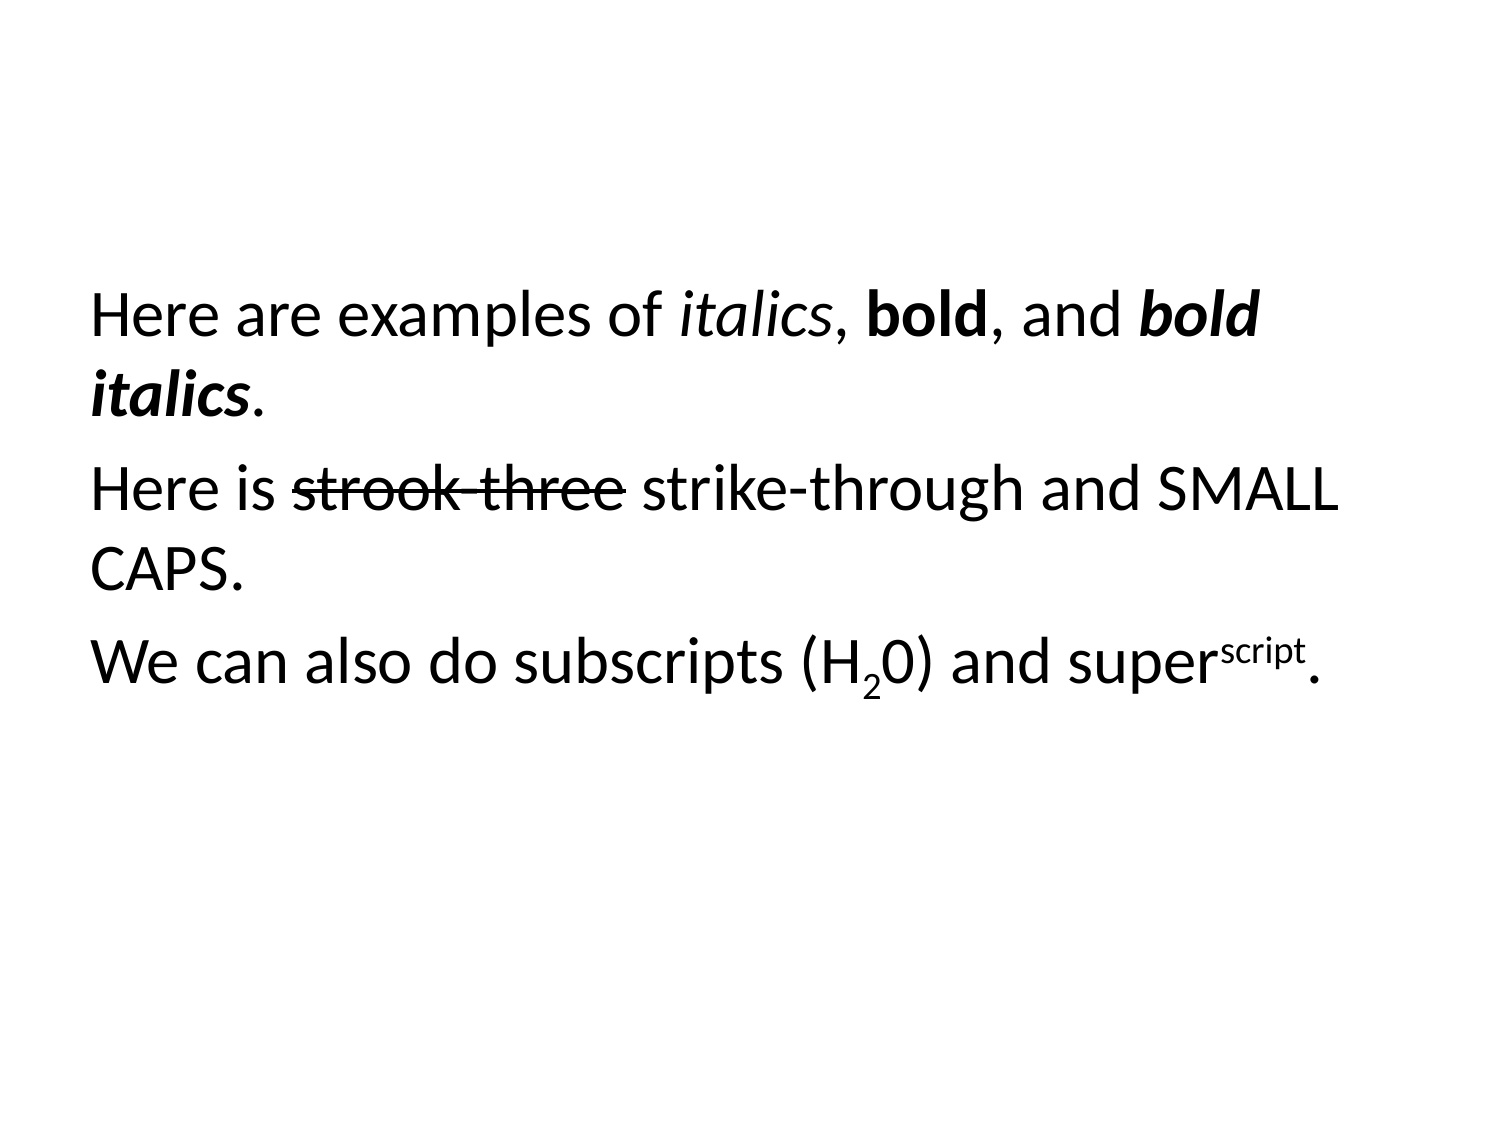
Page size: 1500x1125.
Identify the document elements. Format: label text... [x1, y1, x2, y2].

list Here are examples of italics, bold, and bold italics. Here is strook-three strike-through and small caps. We can also do subscripts (H20) and superscript. [75, 262, 1425, 1005]
